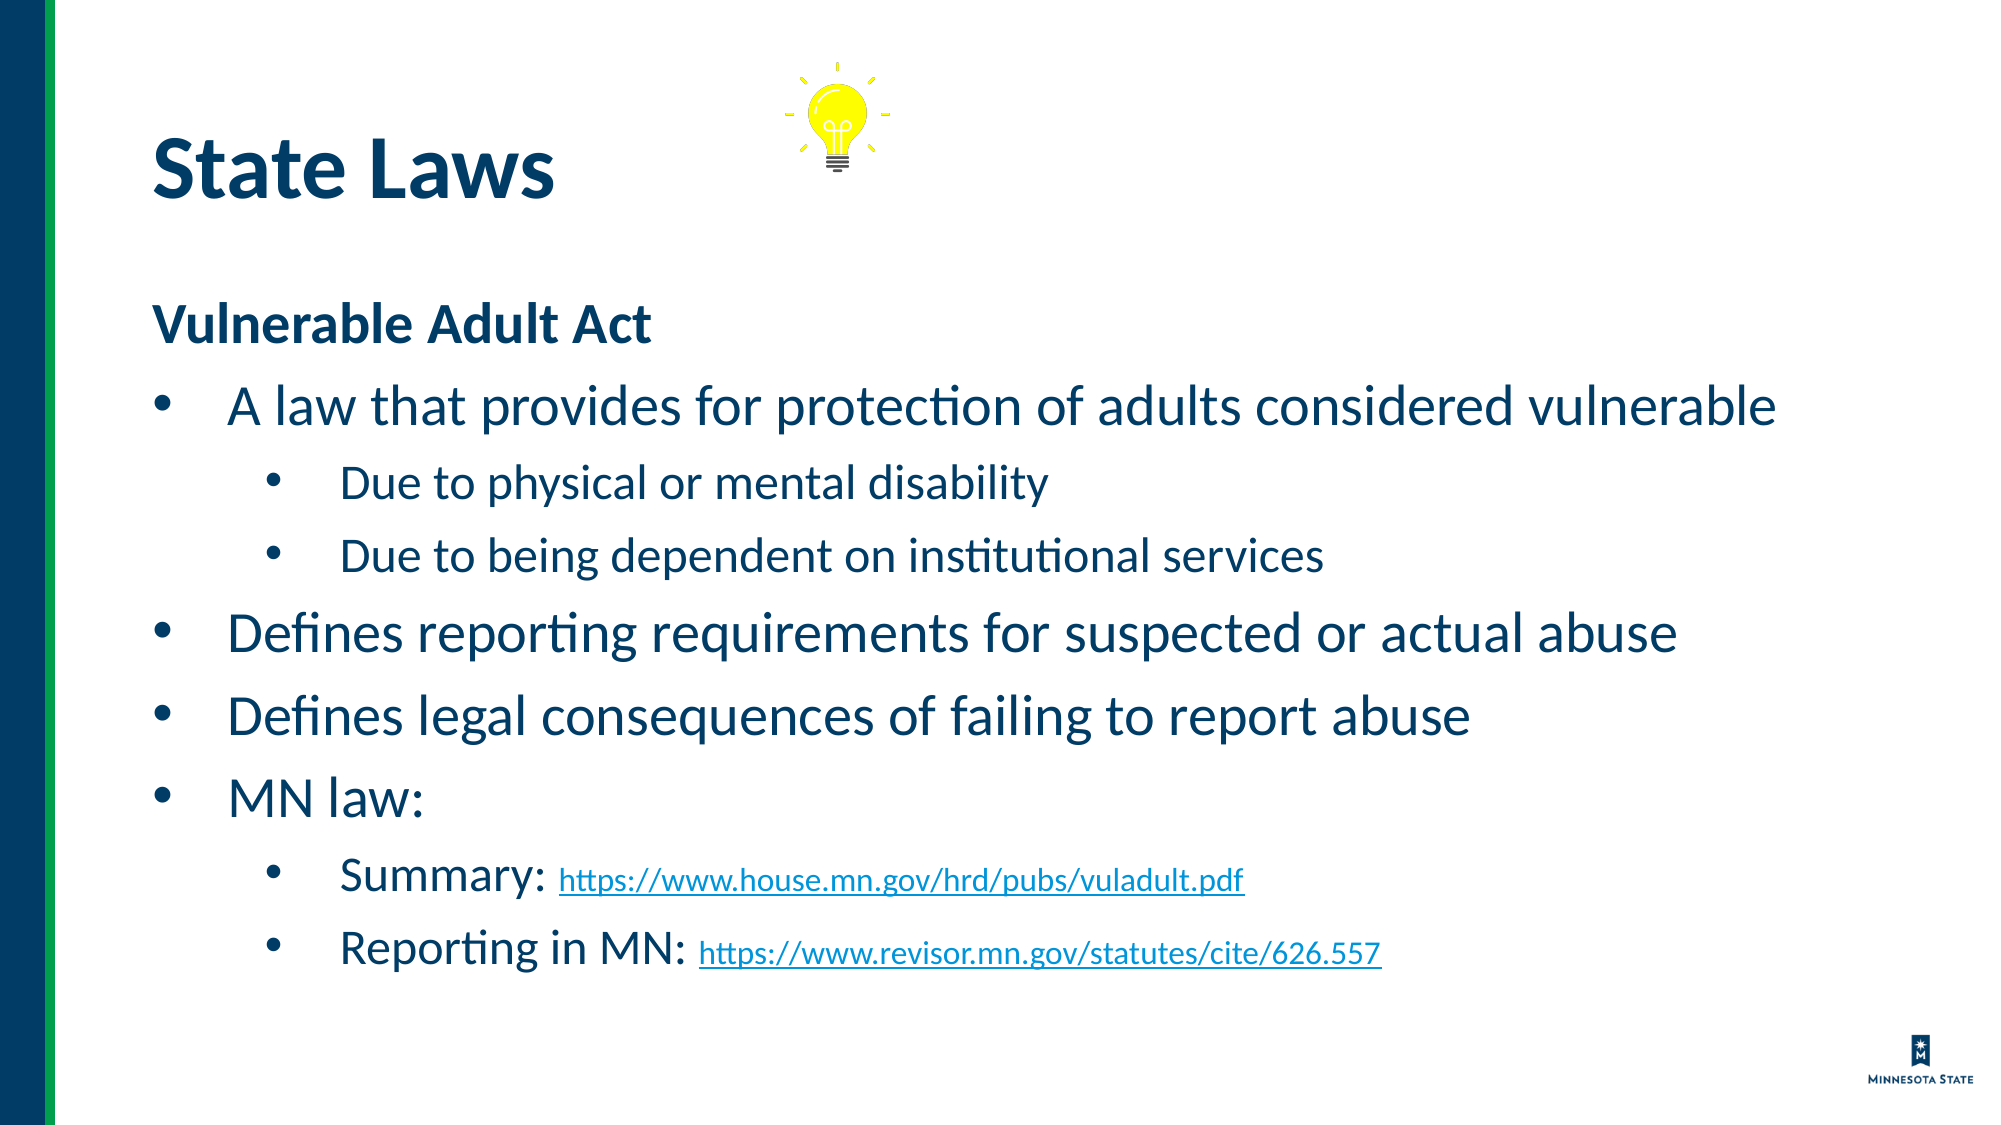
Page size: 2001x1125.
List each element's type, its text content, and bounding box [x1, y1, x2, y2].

picture [756, 33, 919, 196]
list Vulnerable Adult Act A law that provides for protection of adults considered vulnerable Due to physical or mental disability Due to being dependent on institutional services Defines reporting requirements for suspected or actual abuse Defines legal consequences of failing to report abuse MN law: Summary: https://www.house.mn.gov/hrd/pubs/vuladult.pdf Reporting in MN: https://www.revisor.mn.gov/statutes/cite/626.557 [137, 277, 1863, 1066]
title State Laws [137, 59, 1863, 277]
picture [1823, 1028, 2001, 1095]
